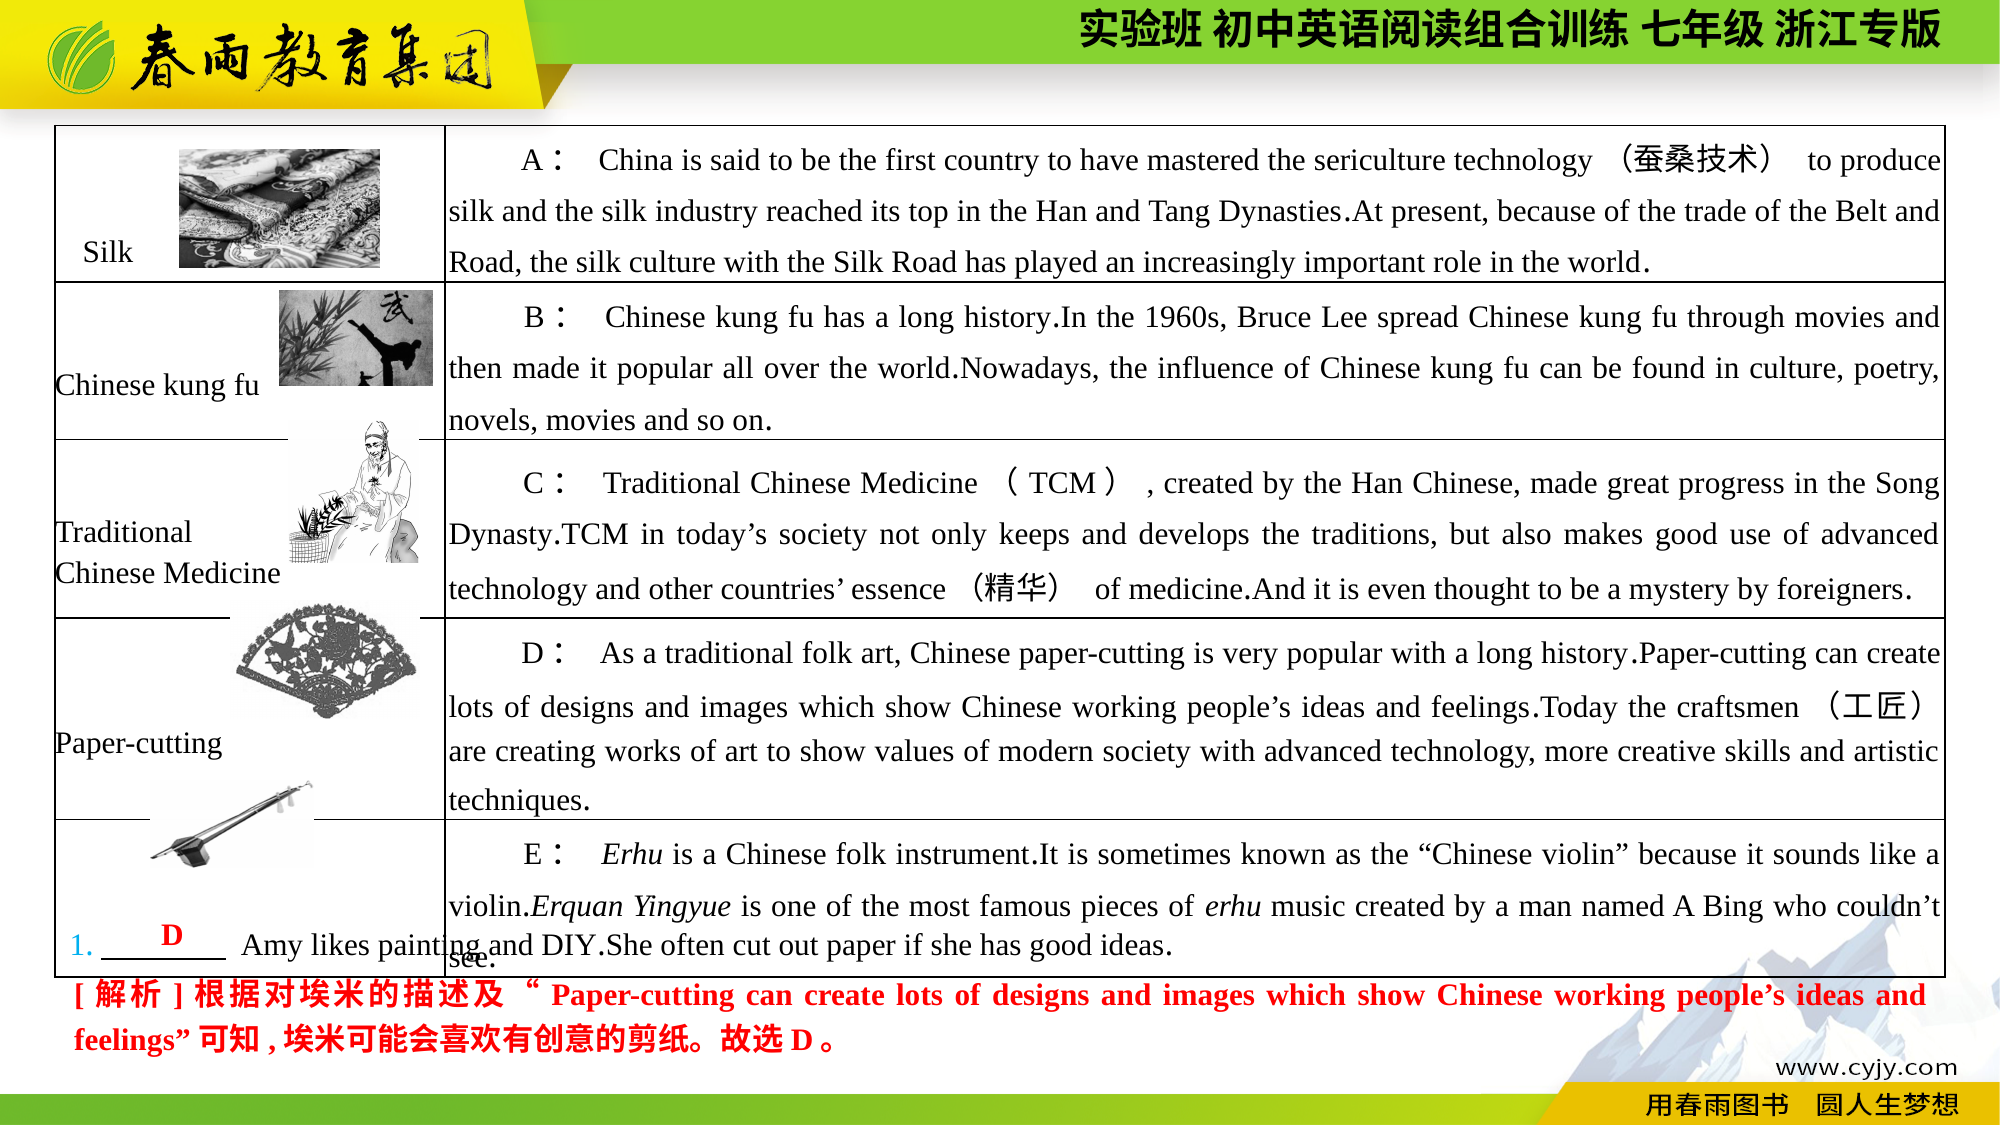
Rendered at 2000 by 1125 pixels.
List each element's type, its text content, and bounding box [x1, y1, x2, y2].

table_cell Traditional Chinese Medicine [56, 440, 444, 617]
table_cell Chinese kung fu [56, 283, 444, 439]
table_header A： China is said to be the first country to have mastered the sericulture technology（蚕桑技术） to produce silk and the silk industry reached its top in the Han and Tang Dynasties.At present, because of the trade of the Belt and Road, the silk culture with the Silk Road has played an increasingly important role in the world. [446, 126, 1944, 281]
table_cell Paper-cutting [56, 619, 444, 819]
list [解析]根据对埃米的描述及“Paper-cutting can create lots of designs and images which show Chinese working people’s ideas and feelings”可知,埃米可能会喜欢有创意的剪纸。故选D。 [59, 958, 1944, 1061]
table_cell B： Chinese kung fu has a long history.In the 1960s, Bruce Lee spread Chinese kung fu through movies and then made it popular all over the world.Nowadays, the influence of Chinese kung fu can be found in culture, poetry, novels, movies and so on. [446, 283, 1944, 439]
text_box Silk [67, 216, 149, 277]
text_box D [146, 906, 199, 958]
table_cell D： As a traditional folk art, Chinese paper-cutting is very popular with a long history.Paper-cutting can create lots of designs and images which show Chinese working people’s ideas and feelings.Today the craftsmen（工匠） are creating works of art to show values of modern society with advanced technology, more creative skills and artistic techniques. [446, 619, 1944, 819]
table_cell [56, 820, 444, 898]
picture [0, 0, 2000, 1125]
table_header [56, 126, 444, 281]
table_cell C： Traditional Chinese Medicine（TCM）, created by the Han Chinese, made great progress in the Song Dynasty.TCM in today’s society not only keeps and develops the traditions, but also makes good use of advanced technology and other countries’ essence（精华） of medicine.And it is even thought to be a mystery by foreigners. [446, 440, 1944, 617]
text_box 1. Amy likes painting and DIY.She often cut out paper if she has good ideas. [54, 898, 1945, 970]
table_cell E： Erhu is a Chinese folk instrument.It is sometimes known as the “Chinese violin” because it sounds like a violin.Erquan Yingyue is one of the most famous pieces of erhu music created by a man named A Bing who couldn’t see. [446, 820, 1944, 898]
